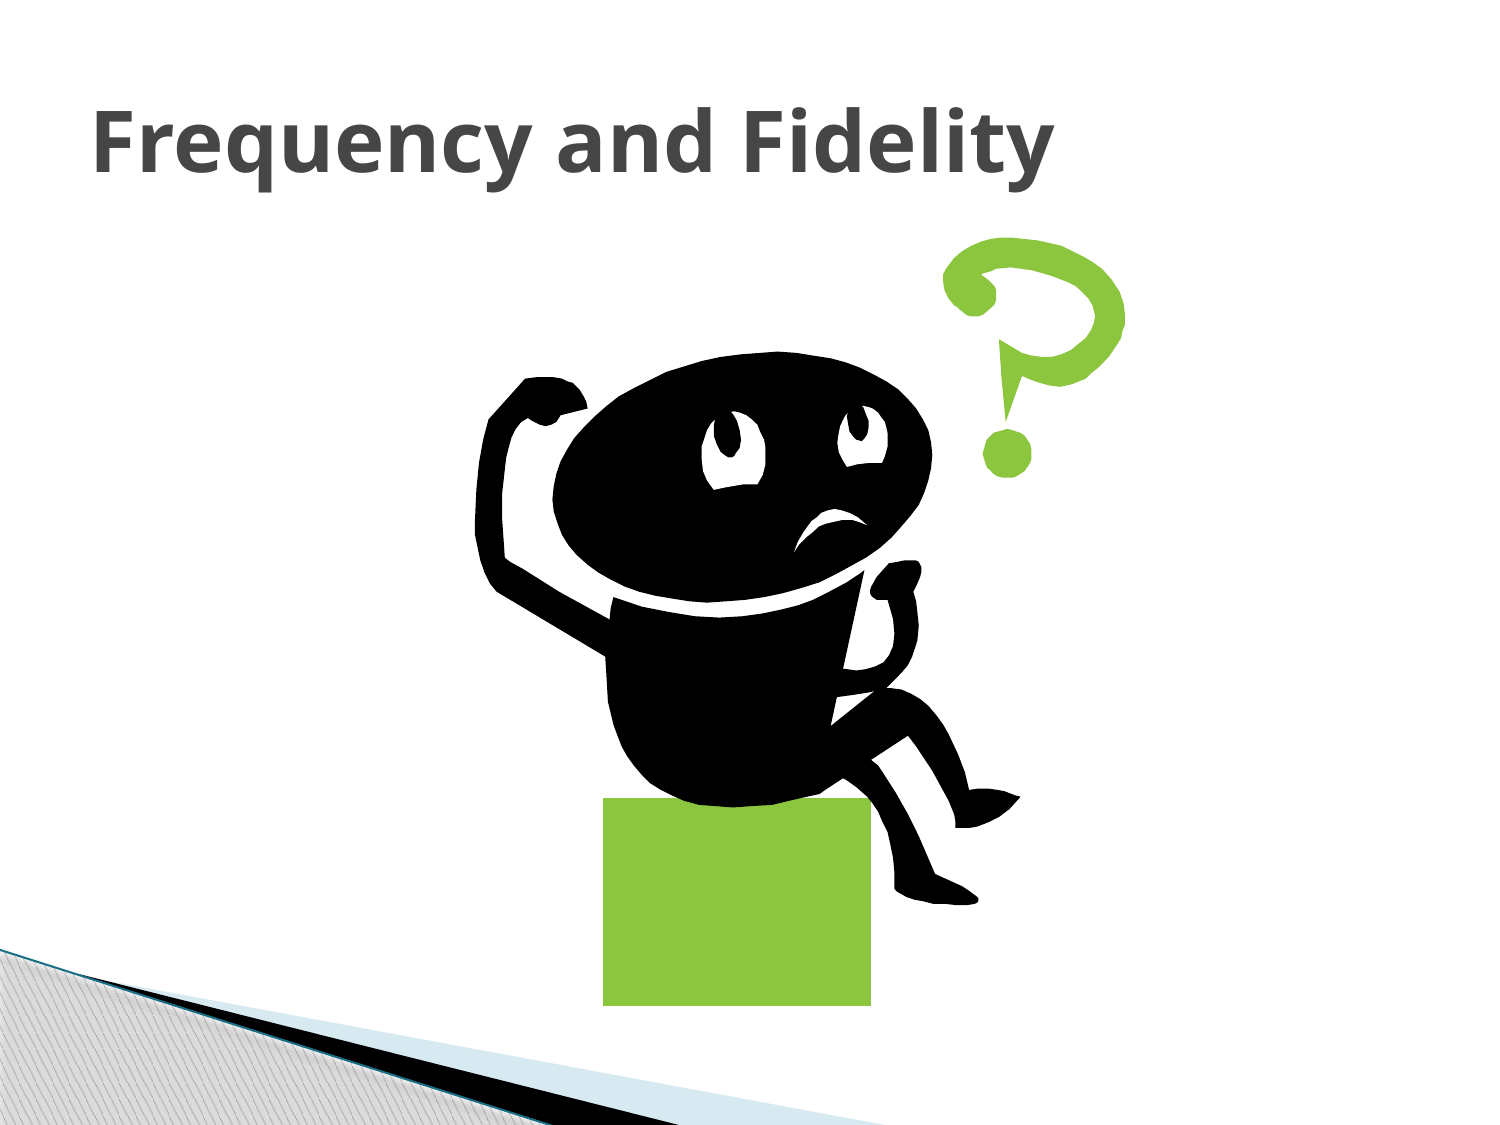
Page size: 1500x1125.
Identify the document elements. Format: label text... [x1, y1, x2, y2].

title Frequency and Fidelity [75, 45, 1425, 233]
picture [474, 237, 1126, 1006]
